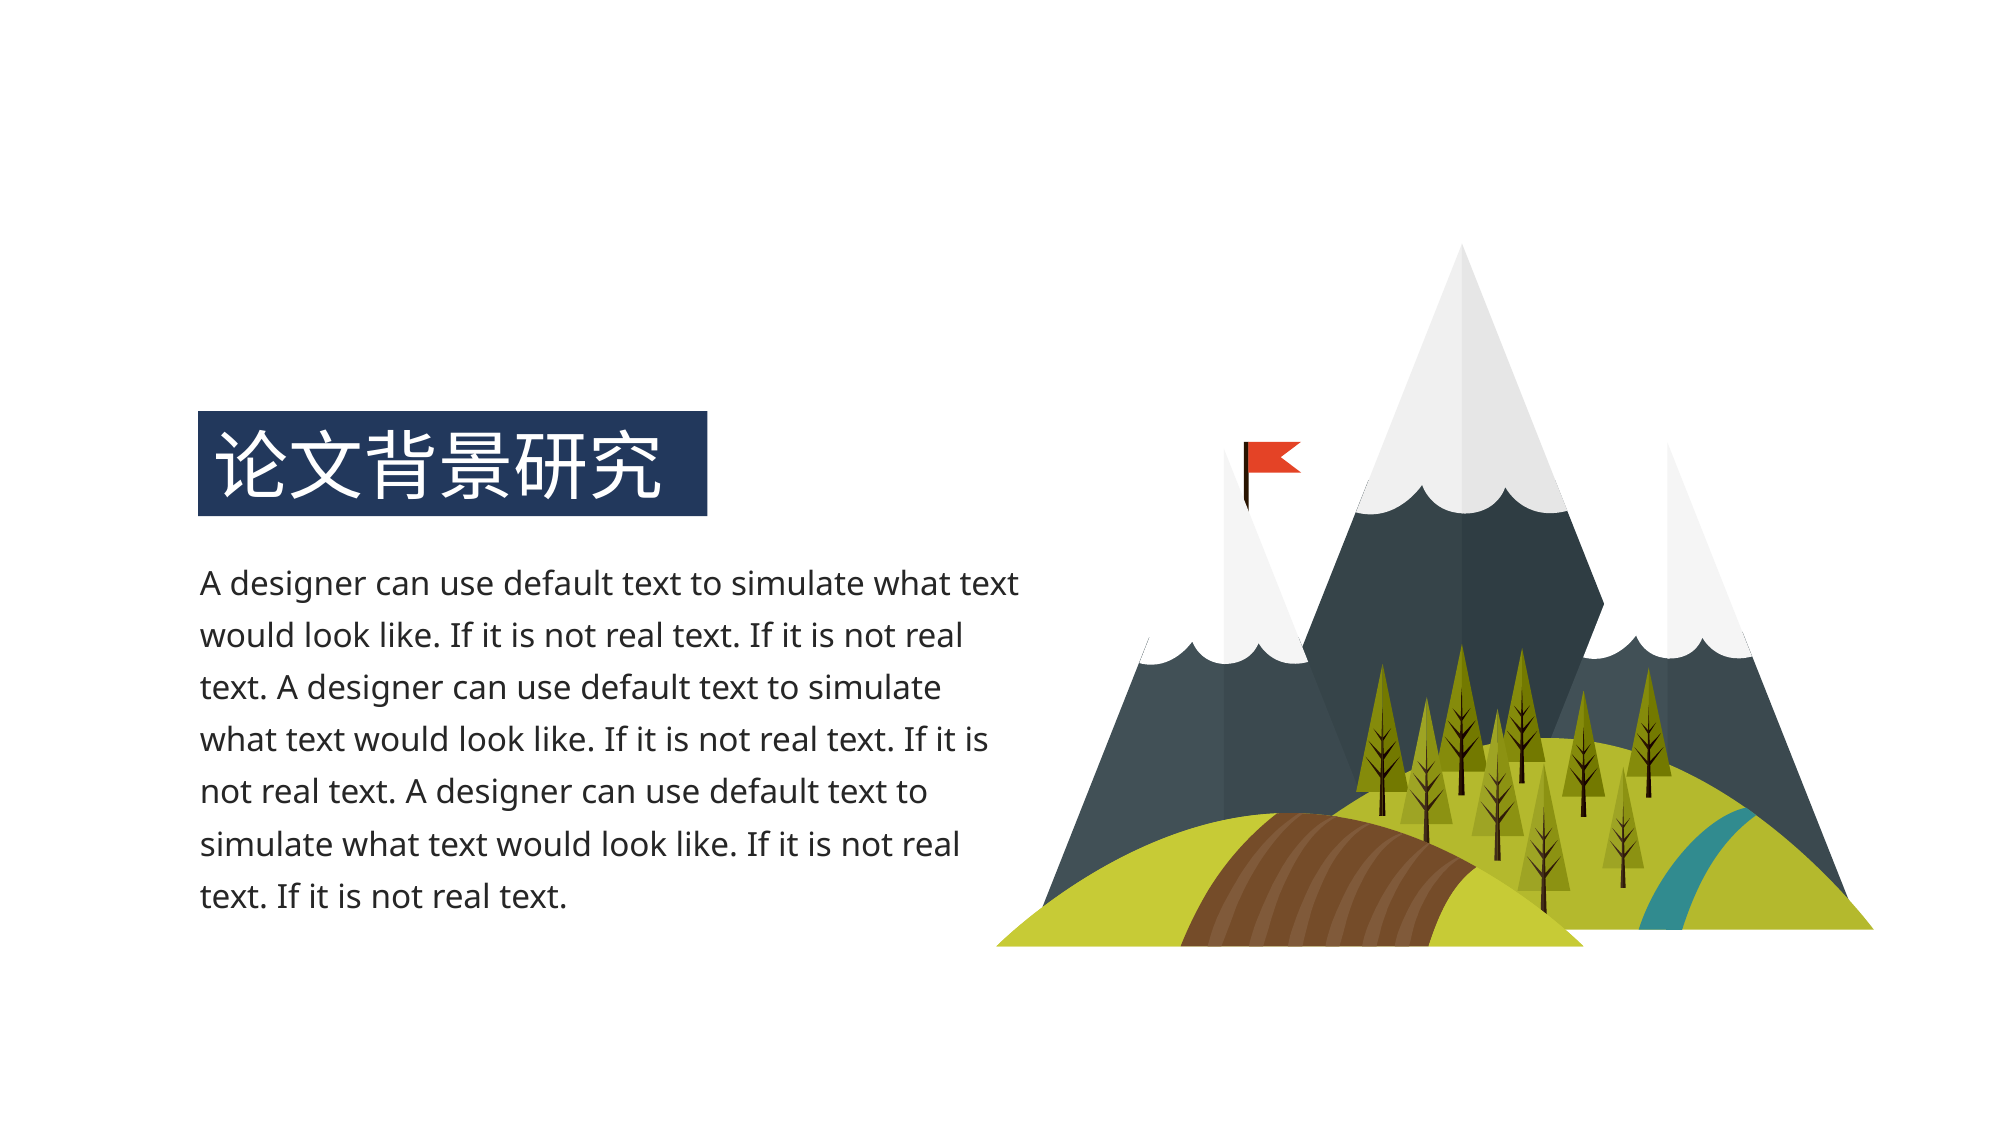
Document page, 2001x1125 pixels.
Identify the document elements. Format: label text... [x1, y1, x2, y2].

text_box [996, 243, 1874, 947]
text_box 论文背景研究 [198, 411, 708, 517]
text_box A designer can use default text to simulate what text would look like. If it is not real text. If it is not real text. A designer can use default text to simulate what text would look like. If it is not real text. If it is not real text. A designer can use default text to simulate what text would look like. If it is not real text. If it is not real text. [184, 542, 996, 923]
